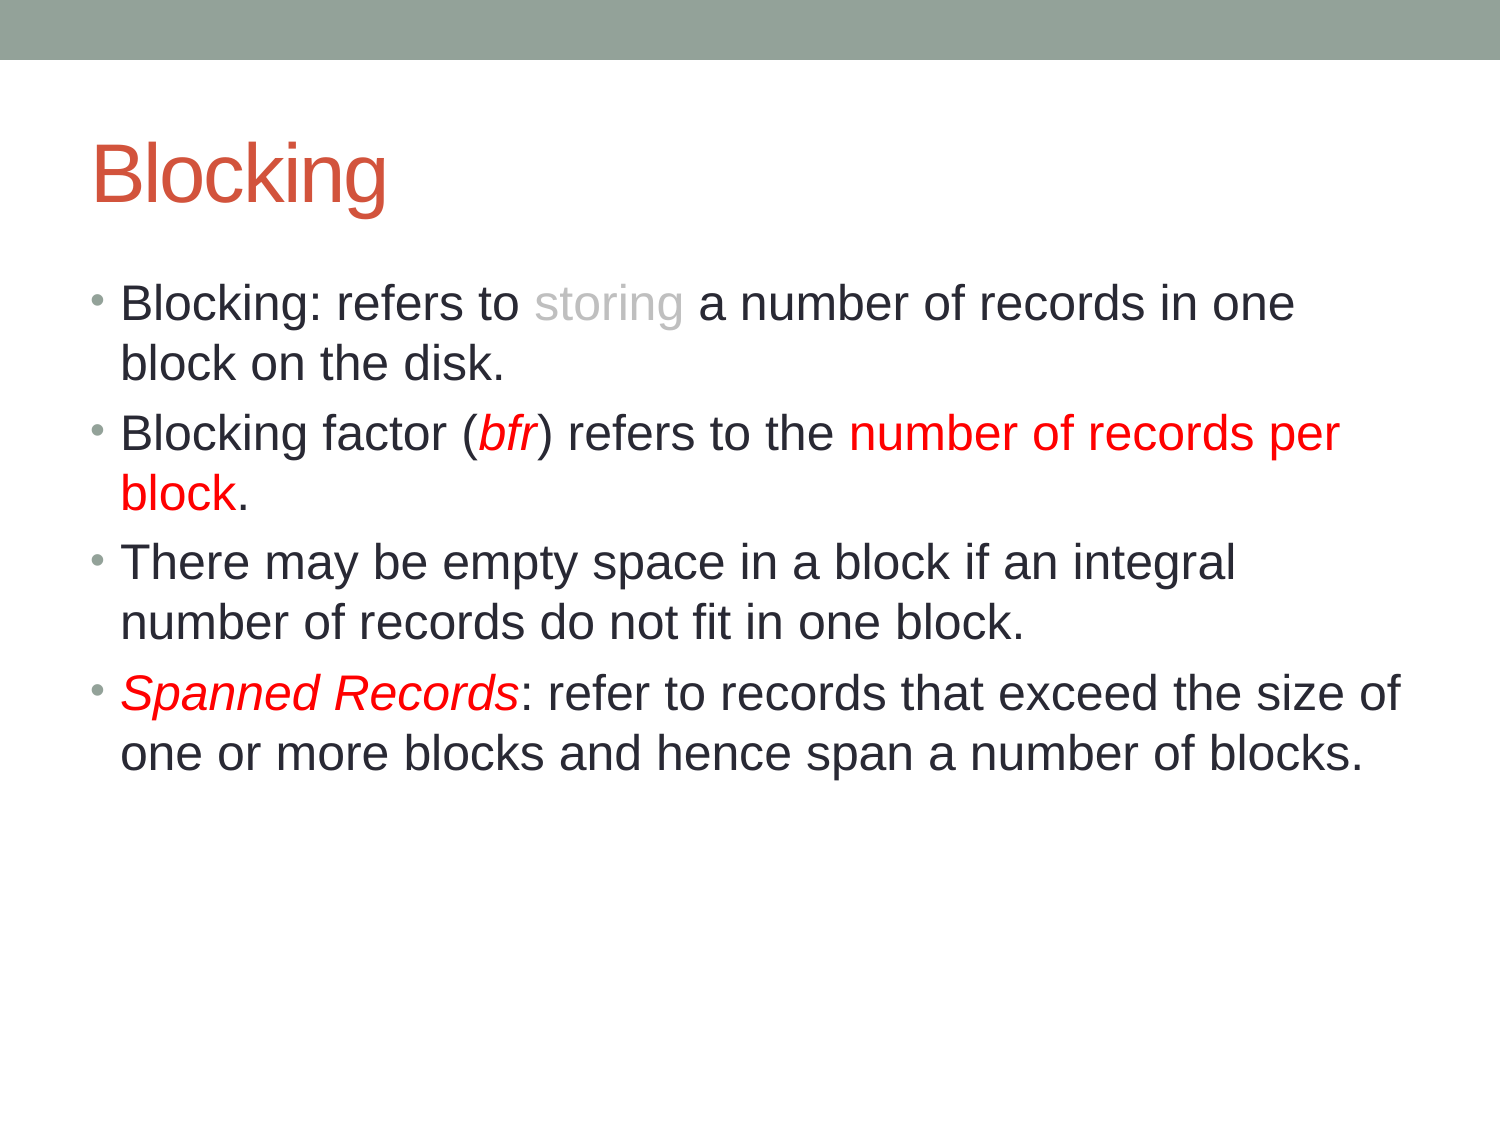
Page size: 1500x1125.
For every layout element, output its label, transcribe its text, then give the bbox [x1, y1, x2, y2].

title Blocking [75, 87, 1425, 250]
list Blocking: refers to storing a number of records in one block on the disk. Blocking factor (bfr) refers to the number of records per block. There may be empty space in a block if an integral number of records do not fit in one block. Spanned Records: refer to records that exceed the size of one or more blocks and hence span a number of blocks. [75, 262, 1425, 1063]
